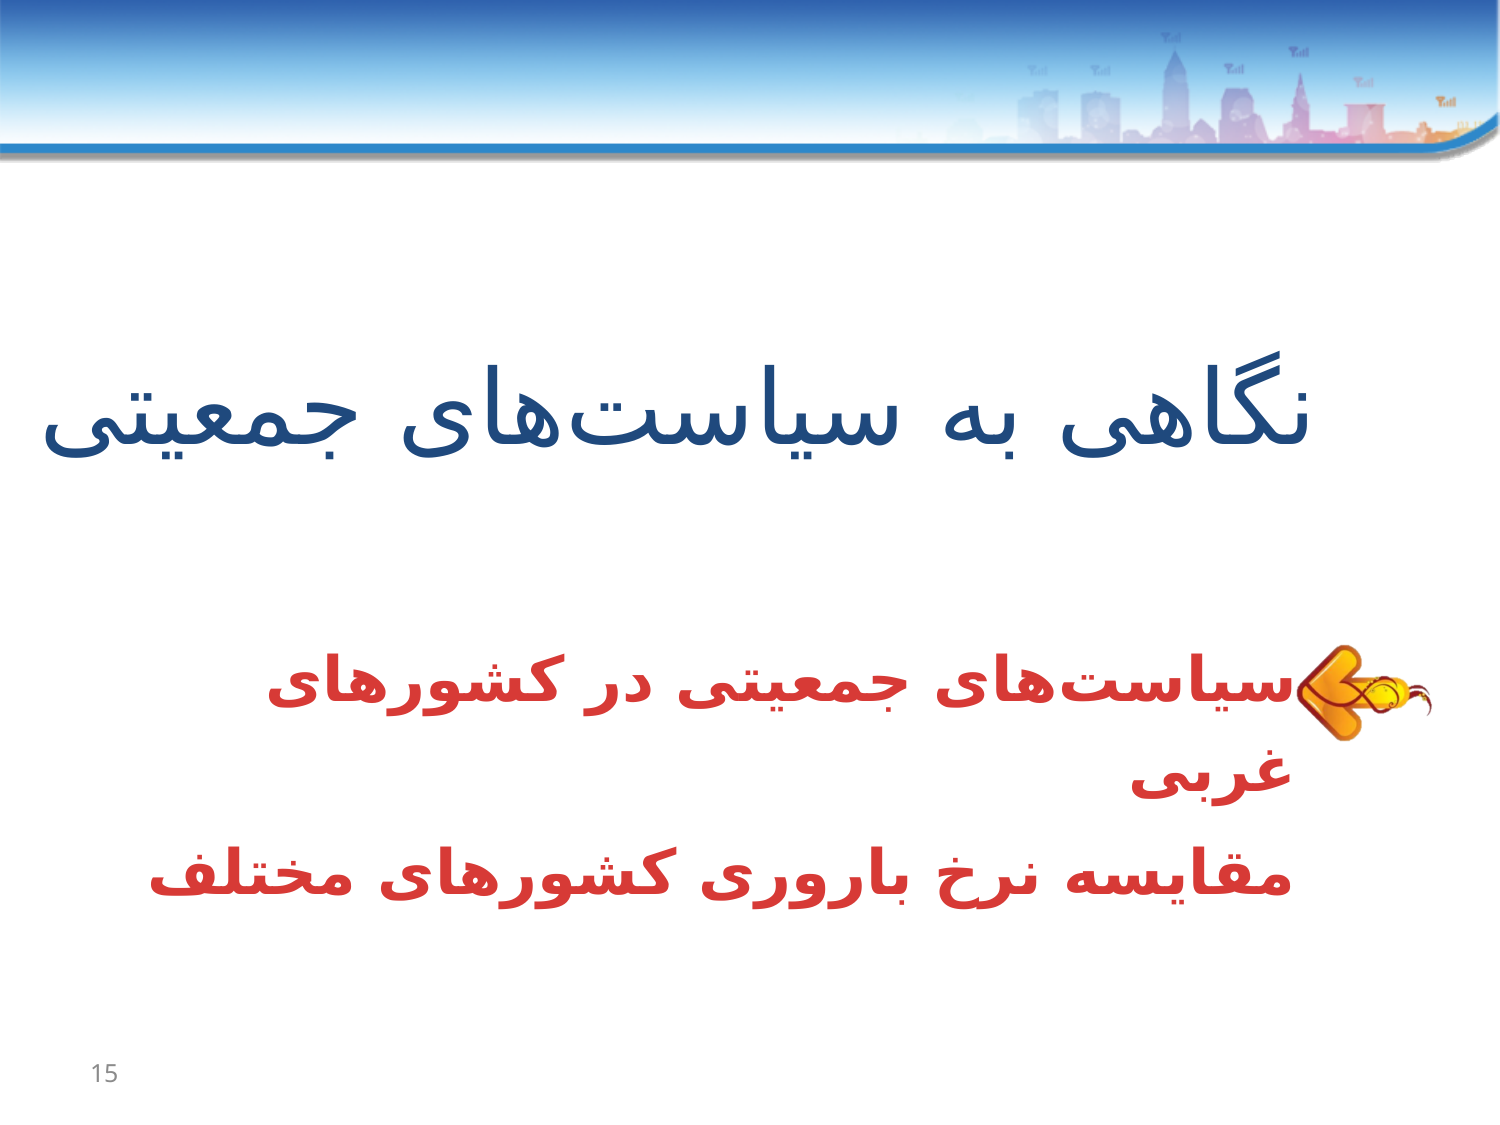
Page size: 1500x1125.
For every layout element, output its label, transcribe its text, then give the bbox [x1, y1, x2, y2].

picture [1281, 638, 1441, 749]
text_box نگاهی به سیاست‌های جمعیتی [29, 290, 1318, 591]
slide_number 15 [75, 1042, 425, 1103]
picture [0, 0, 1500, 216]
text_box سیاست‌های جمعیتی در کشورهای غربی مقایسه نرخ باروری کشورهای مختلف [87, 529, 1376, 941]
